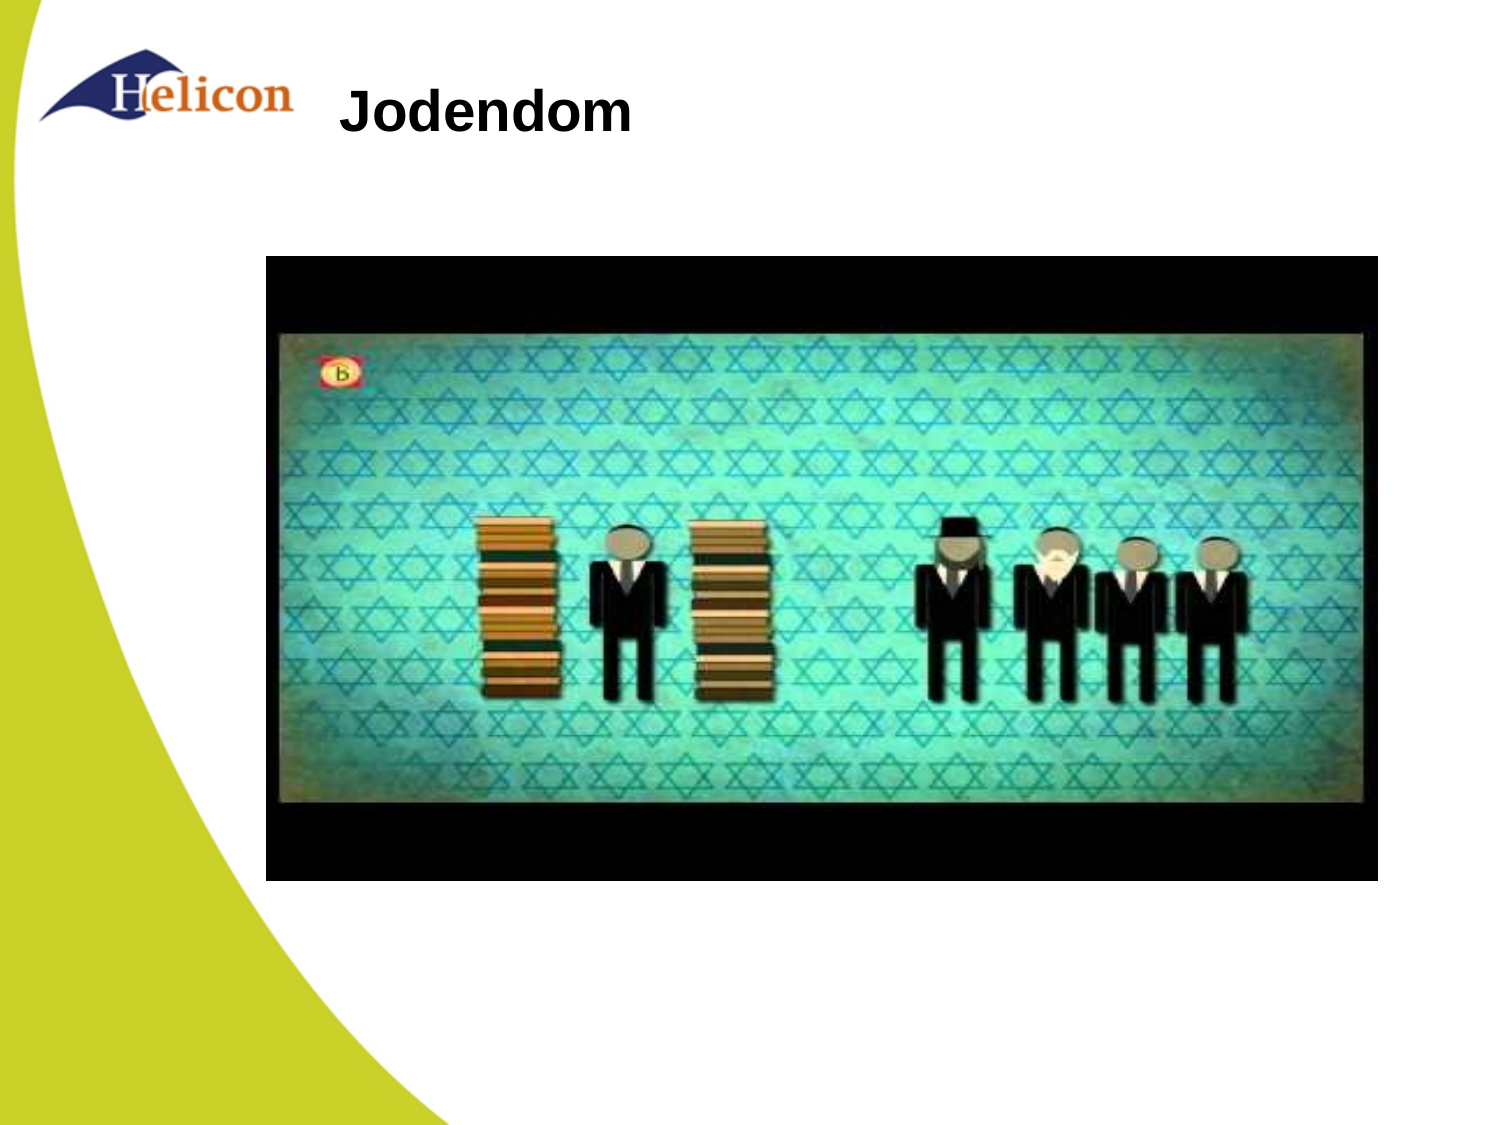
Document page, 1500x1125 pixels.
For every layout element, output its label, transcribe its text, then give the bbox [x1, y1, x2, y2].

picture [0, 0, 1500, 1125]
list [265, 255, 1379, 882]
title Jodendom [324, 54, 1415, 161]
